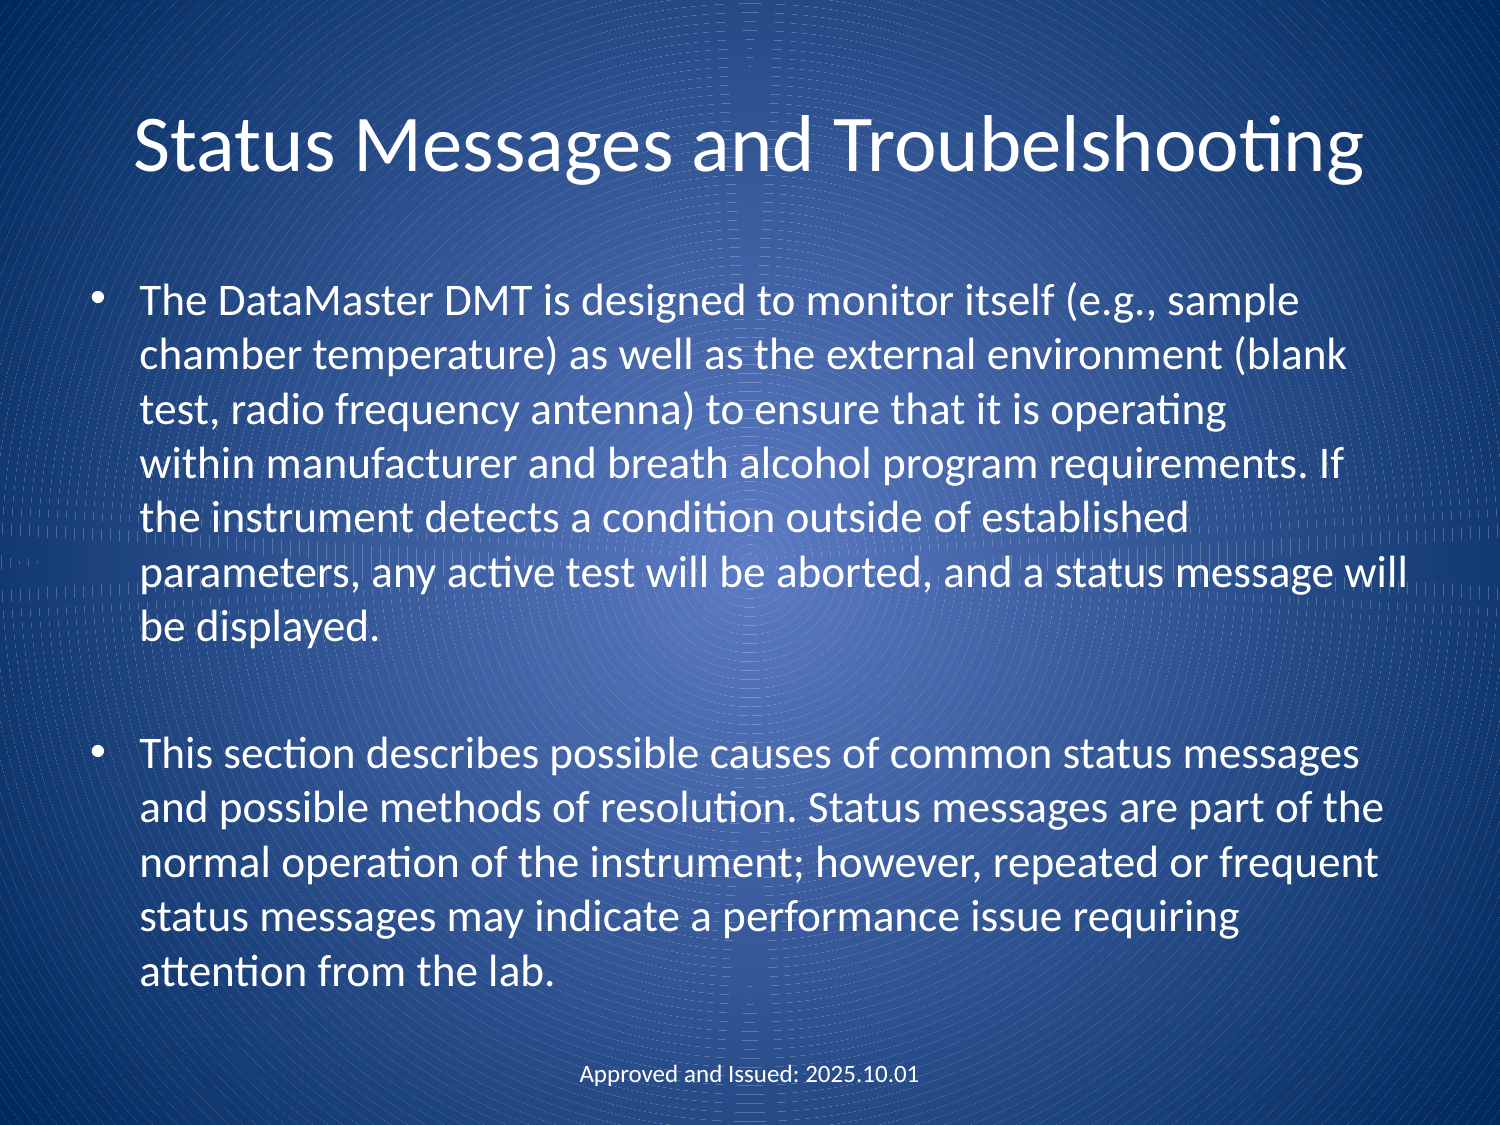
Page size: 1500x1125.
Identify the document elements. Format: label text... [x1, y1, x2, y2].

list The DataMaster DMT is designed to monitor itself (e.g., sample chamber temperature) as well as the external environment (blank test, radio frequency antenna) to ensure that it is operating within manufacturer and breath alcohol program requirements. If the instrument detects a condition outside of established parameters, any active test will be aborted, and a status message will be displayed. This section describes possible causes of common status messages and possible methods of resolution. Status messages are part of the normal operation of the instrument; however, repeated or frequent status messages may indicate a performance issue requiring attention from the lab. [75, 262, 1425, 1005]
footer Approved and Issued: 2025.10.01 [512, 1042, 988, 1103]
title Status Messages and Troubelshooting [75, 45, 1425, 233]
